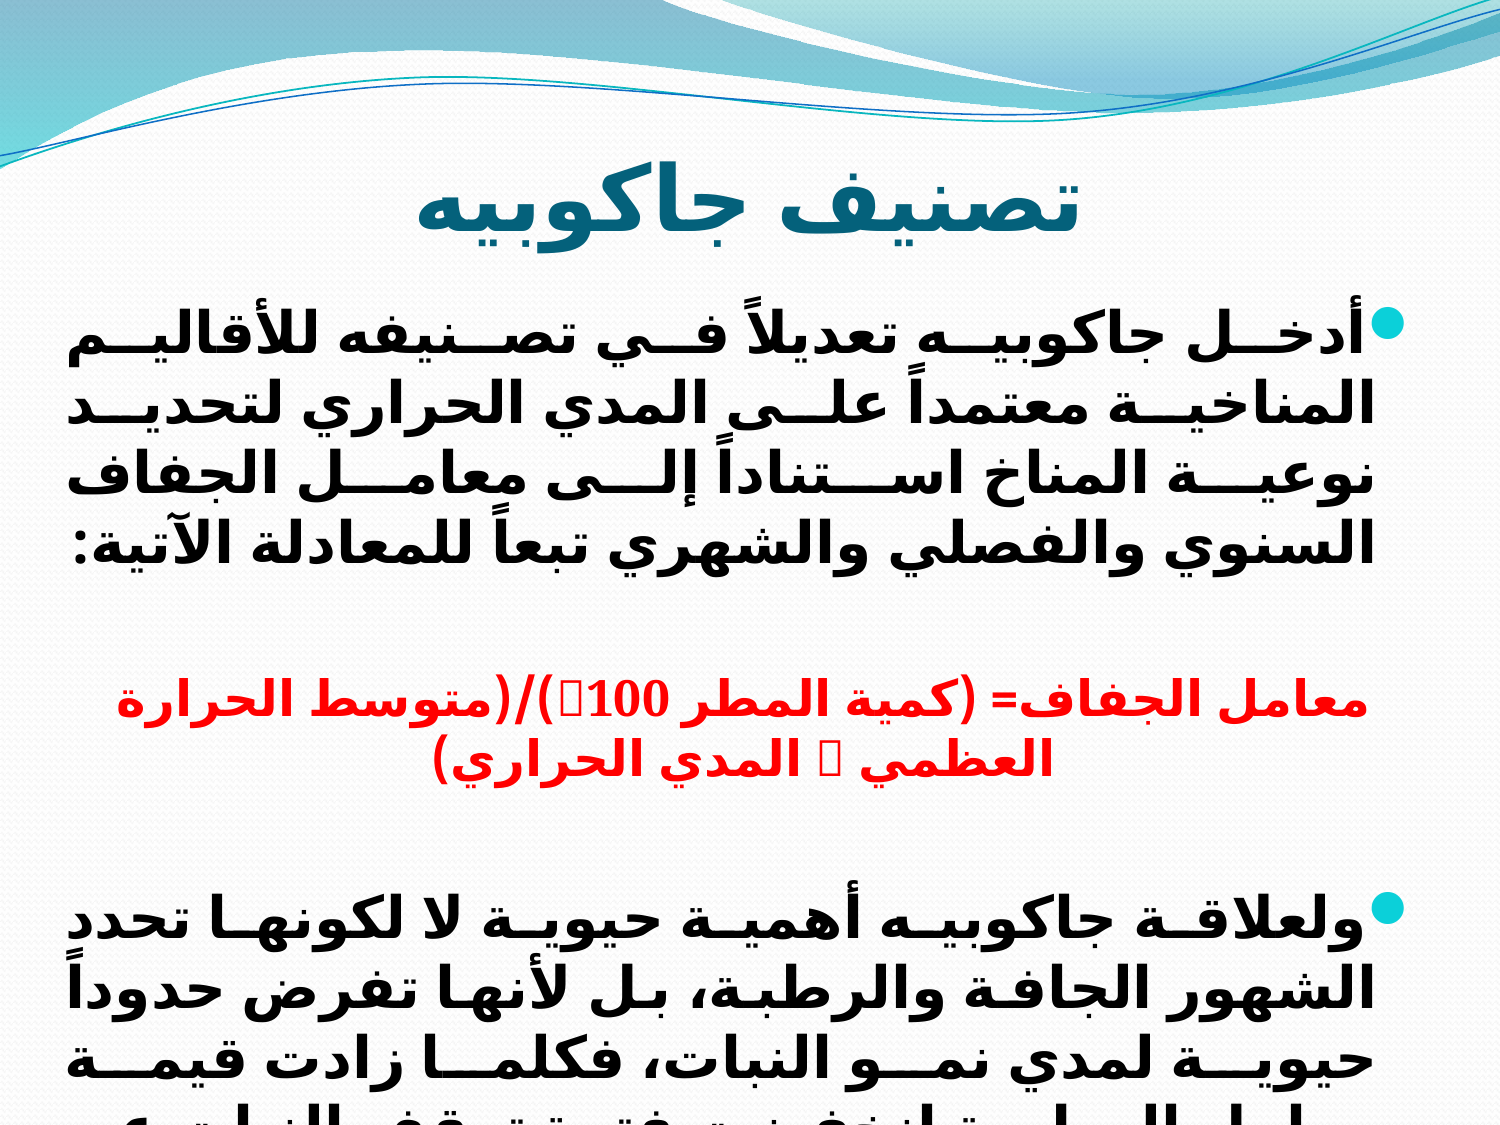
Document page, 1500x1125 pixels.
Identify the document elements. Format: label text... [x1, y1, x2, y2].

list أدخل جاكوبيه تعديلاً في تصنيفه للأقاليم المناخية معتمداً على المدي الحراري لتحديد نوعية المناخ استناداً إلى معامل الجفاف السنوي والفصلي والشهري تبعاً للمعادلة الآتية: معامل الجفاف= (كمية المطر 100)/(متوسط الحرارة العظمي  المدي الحراري) ولعلاقة جاكوبيه أهمية حيوية لا لكونها تحدد الشهور الجافة والرطبة، بل لأنها تفرض حدوداً حيوية لمدي نمو النبات، فكلما زادت قيمة معامل الرطوبة انخفضت فترة توقف النبات عن النمو. [50, 287, 1438, 1006]
title تصنيف جاكوبيه [75, 115, 1425, 250]
